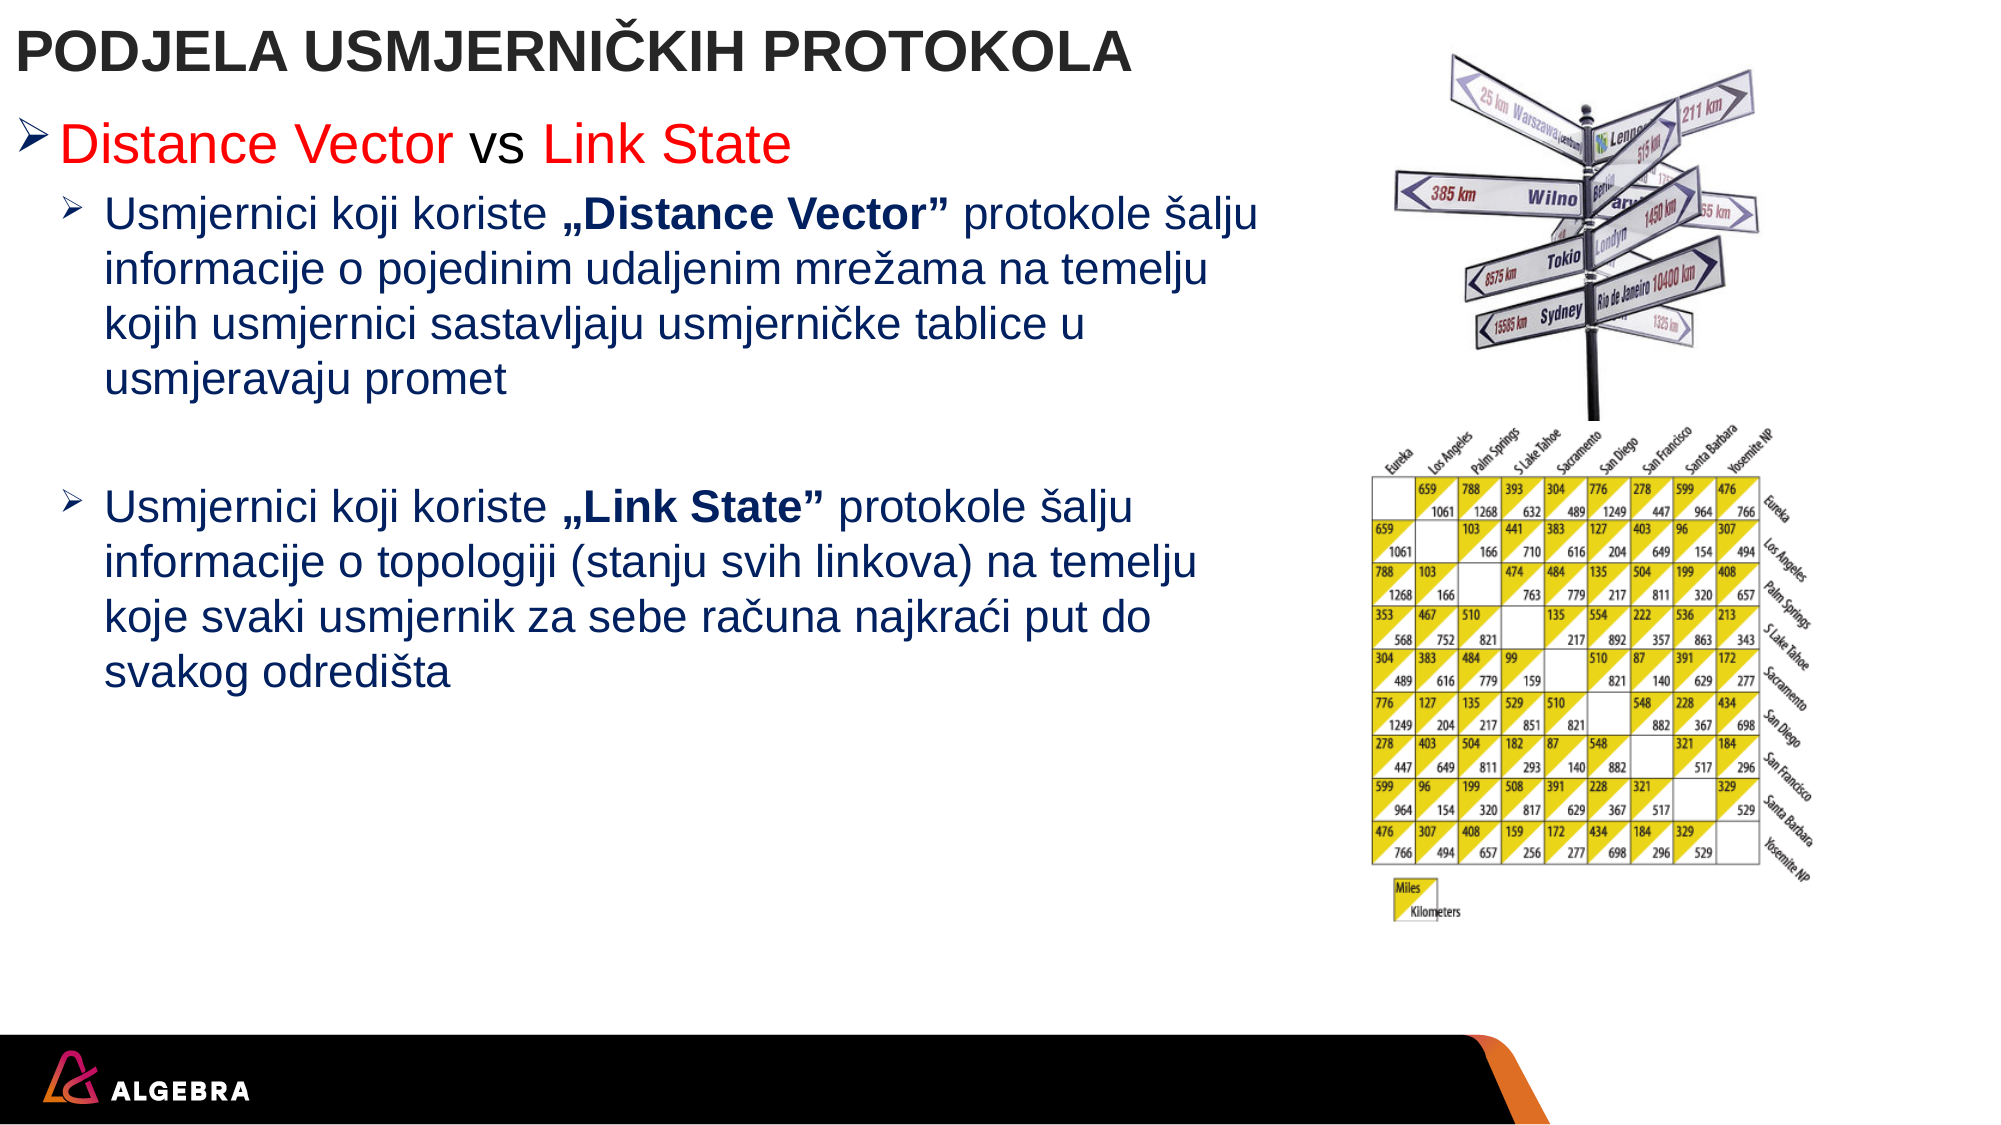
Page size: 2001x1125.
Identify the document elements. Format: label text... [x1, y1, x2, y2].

picture [1339, 0, 1883, 930]
title PODJELA USMJERNIČKIH PROTOKOLA [0, 0, 1304, 99]
picture [0, 1034, 1733, 1125]
text_box Distance Vector vs Link State Usmjernici koji koriste „Distance Vector” protokole šalju informacije o pojedinim udaljenim mrežama na temelju kojih usmjernici sastavljaju usmjerničke tablice u usmjeravaju promet Usmjernici koji koriste „Link State” protokole šalju informacije o topologiji (stanju svih linkova) na temelju koje svaki usmjernik za sebe računa najkraći put do svakog odredišta [0, 99, 1304, 838]
